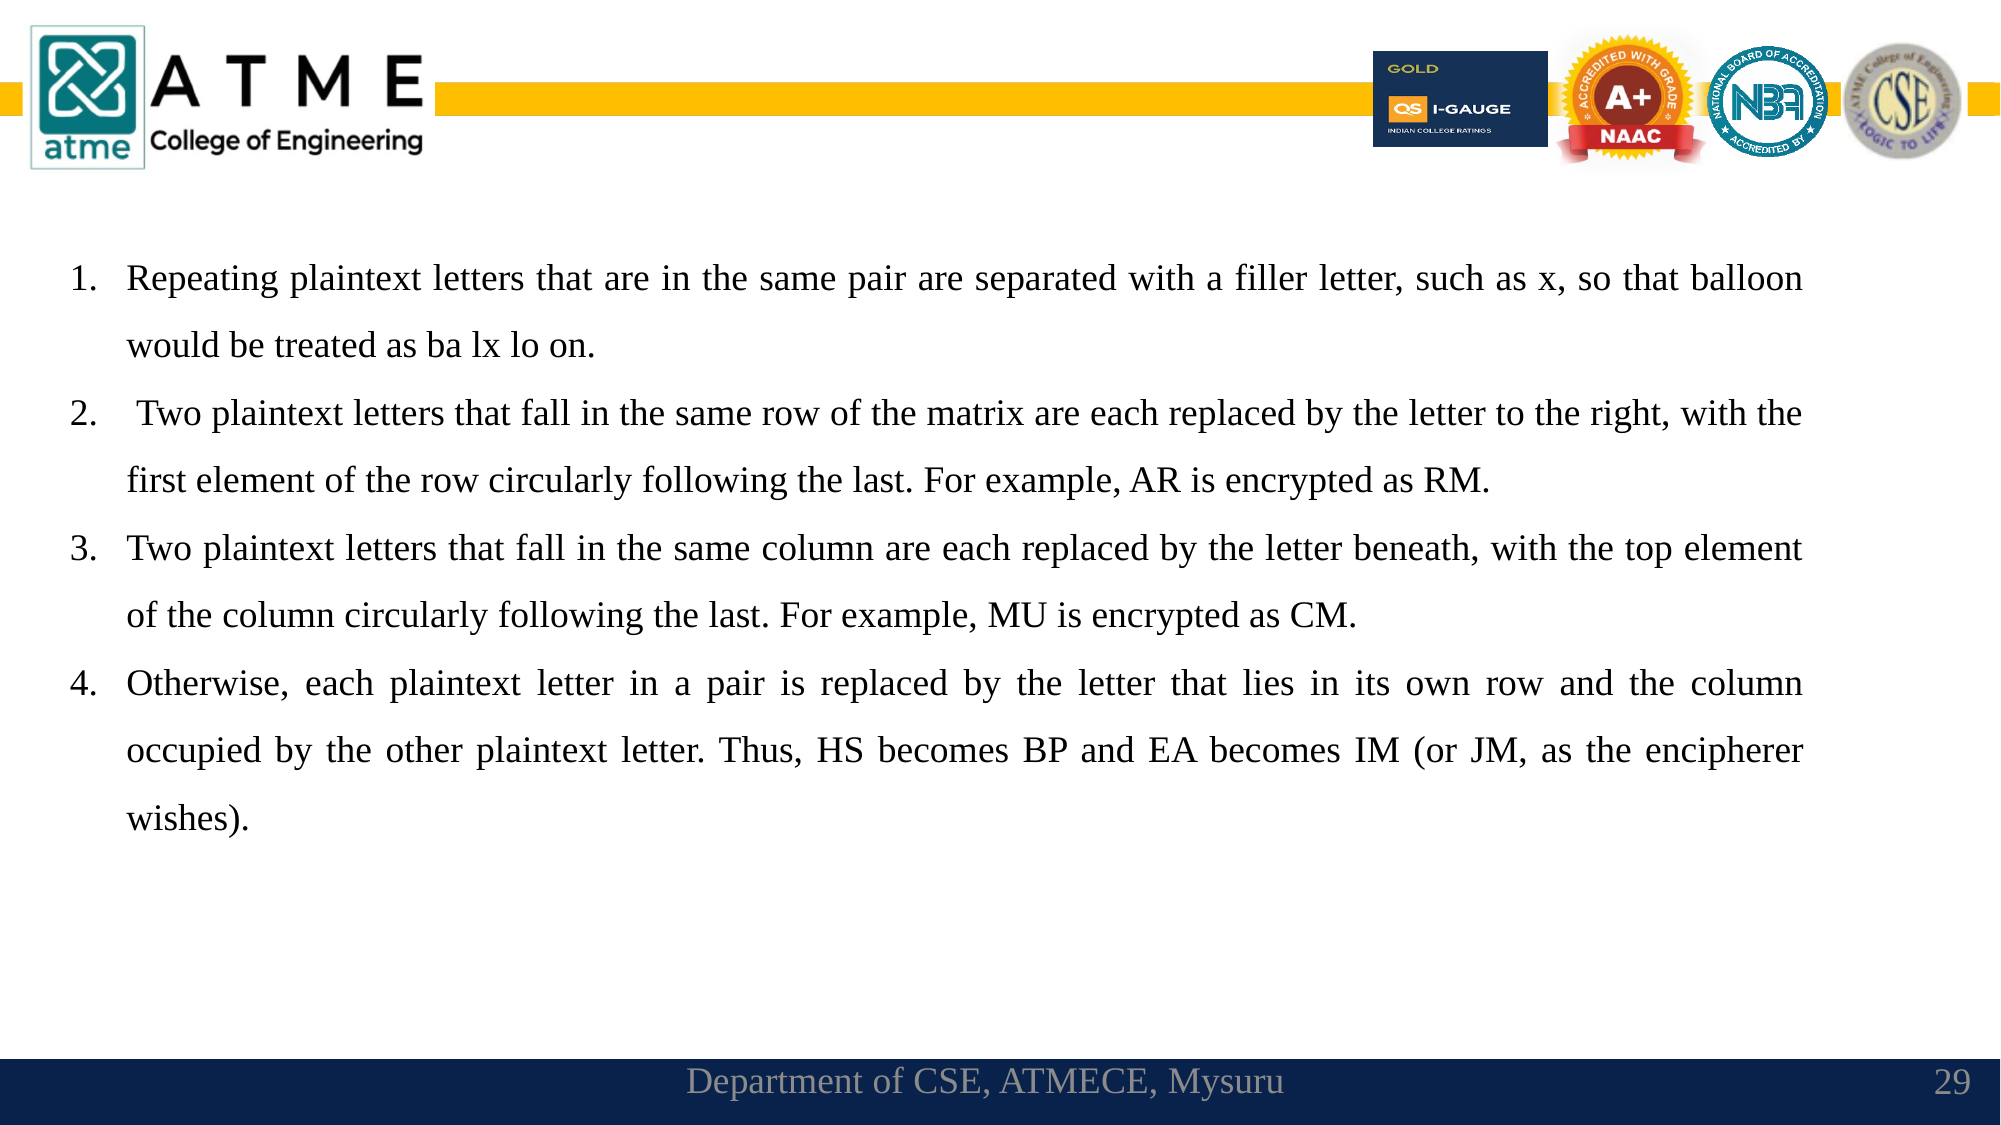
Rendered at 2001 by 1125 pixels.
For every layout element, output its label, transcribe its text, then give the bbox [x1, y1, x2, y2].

slide_number 29 [1511, 1057, 1972, 1103]
footer Department of CSE, ATMECE, Mysuru [501, 1056, 1470, 1102]
picture [22, 15, 435, 178]
picture [1840, 26, 1968, 176]
picture [0, 1059, 2001, 1125]
text_box Repeating plaintext letters that are in the same pair are separated with a filler letter, such as x, so that balloon would be treated as ba lx lo on. Two plaintext letters that fall in the same row of the matrix are each replaced by the letter to the right, with the first element of the row circularly following the last. For example, AR is encrypted as RM. Two plaintext letters that fall in the same column are each replaced by the letter beneath, with the top element of the column circularly following the last. For example, MU is encrypted as CM. Otherwise, each plaintext letter in a pair is replaced by the letter that lies in its own row and the column occupied by the other plaintext letter. Thus, HS becomes BP and EA becomes IM (or JM, as the encipherer wishes). [55, 222, 1822, 845]
picture [1373, 20, 1828, 180]
